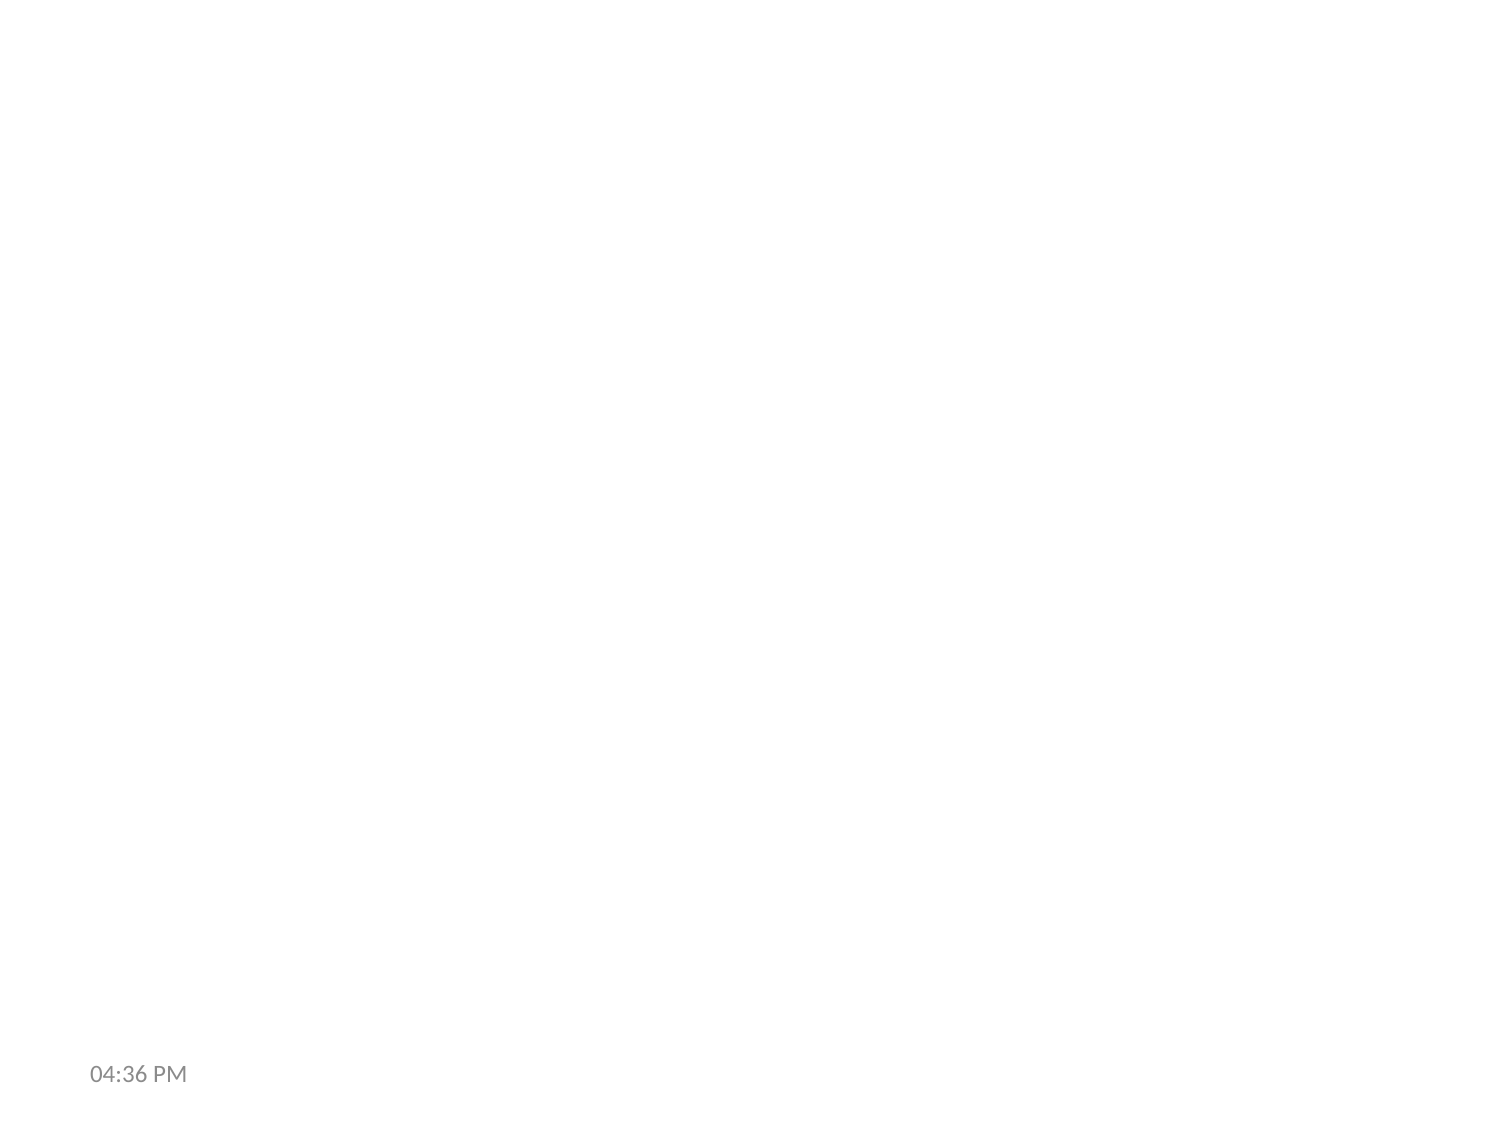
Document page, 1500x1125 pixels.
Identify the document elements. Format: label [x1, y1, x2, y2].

slide_number [75, 1042, 425, 1103]
